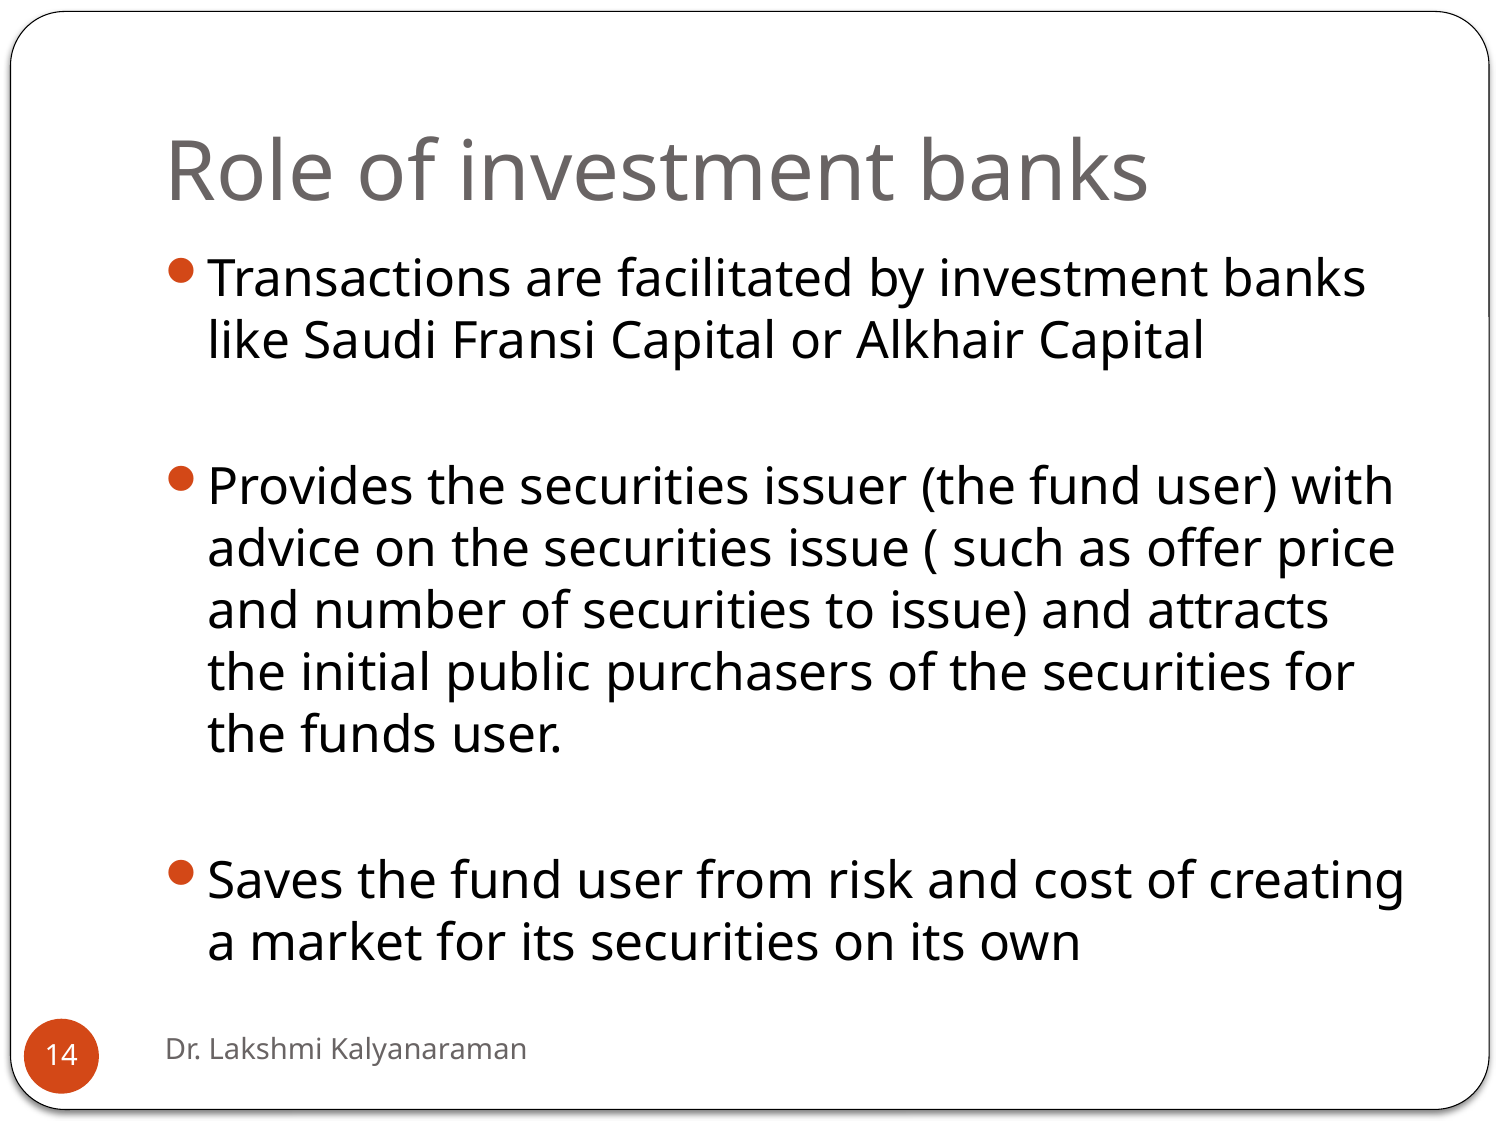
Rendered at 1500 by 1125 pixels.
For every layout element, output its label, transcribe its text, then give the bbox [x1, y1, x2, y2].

list Transactions are facilitated by investment banks like Saudi Fransi Capital or Alkhair Capital Provides the securities issuer (the fund user) with advice on the securities issue ( such as offer price and number of securities to issue) and attracts the initial public purchasers of the securities for the funds user. Saves the fund user from risk and cost of creating a market for its securities on its own [150, 237, 1425, 988]
title Role of investment banks [150, 45, 1425, 233]
slide_number 14 [23, 1018, 99, 1094]
footer Dr. Lakshmi Kalyanaraman [150, 1012, 800, 1088]
